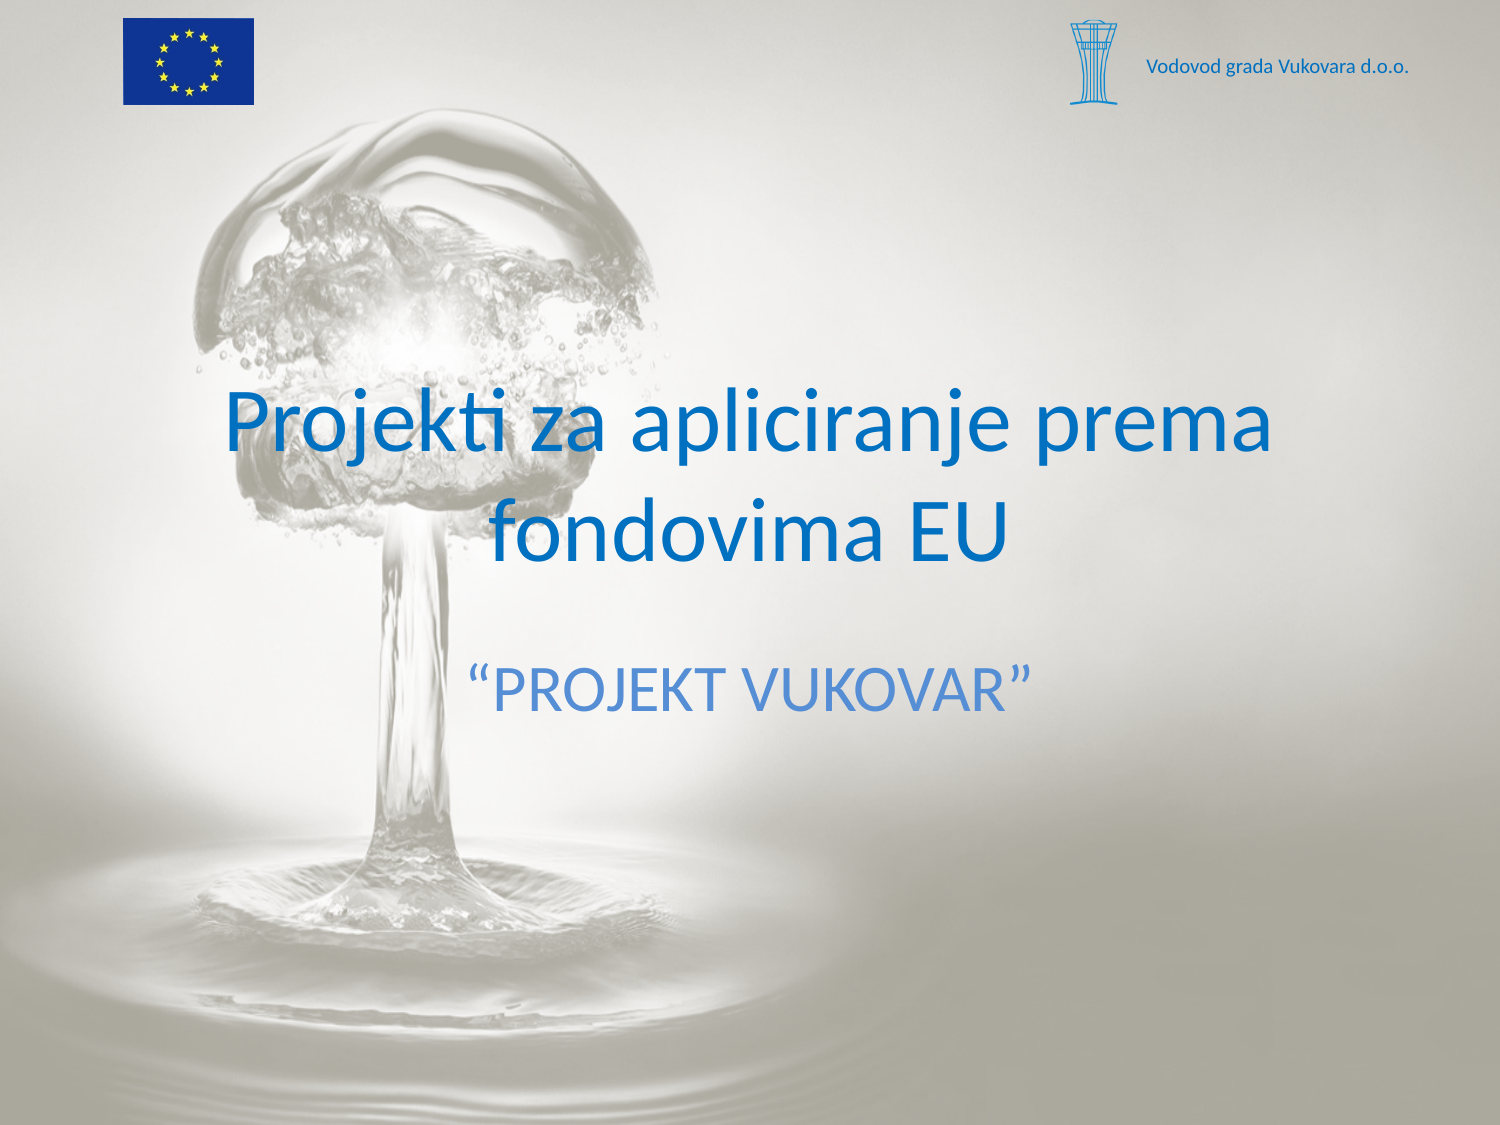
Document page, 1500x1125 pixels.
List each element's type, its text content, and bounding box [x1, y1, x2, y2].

subtitle “PROJEKT VUKOVAR” [224, 637, 1276, 926]
title Projekti za apliciranje prema fondovima EU [112, 349, 1388, 591]
picture [123, 18, 254, 105]
picture [1069, 18, 1118, 105]
